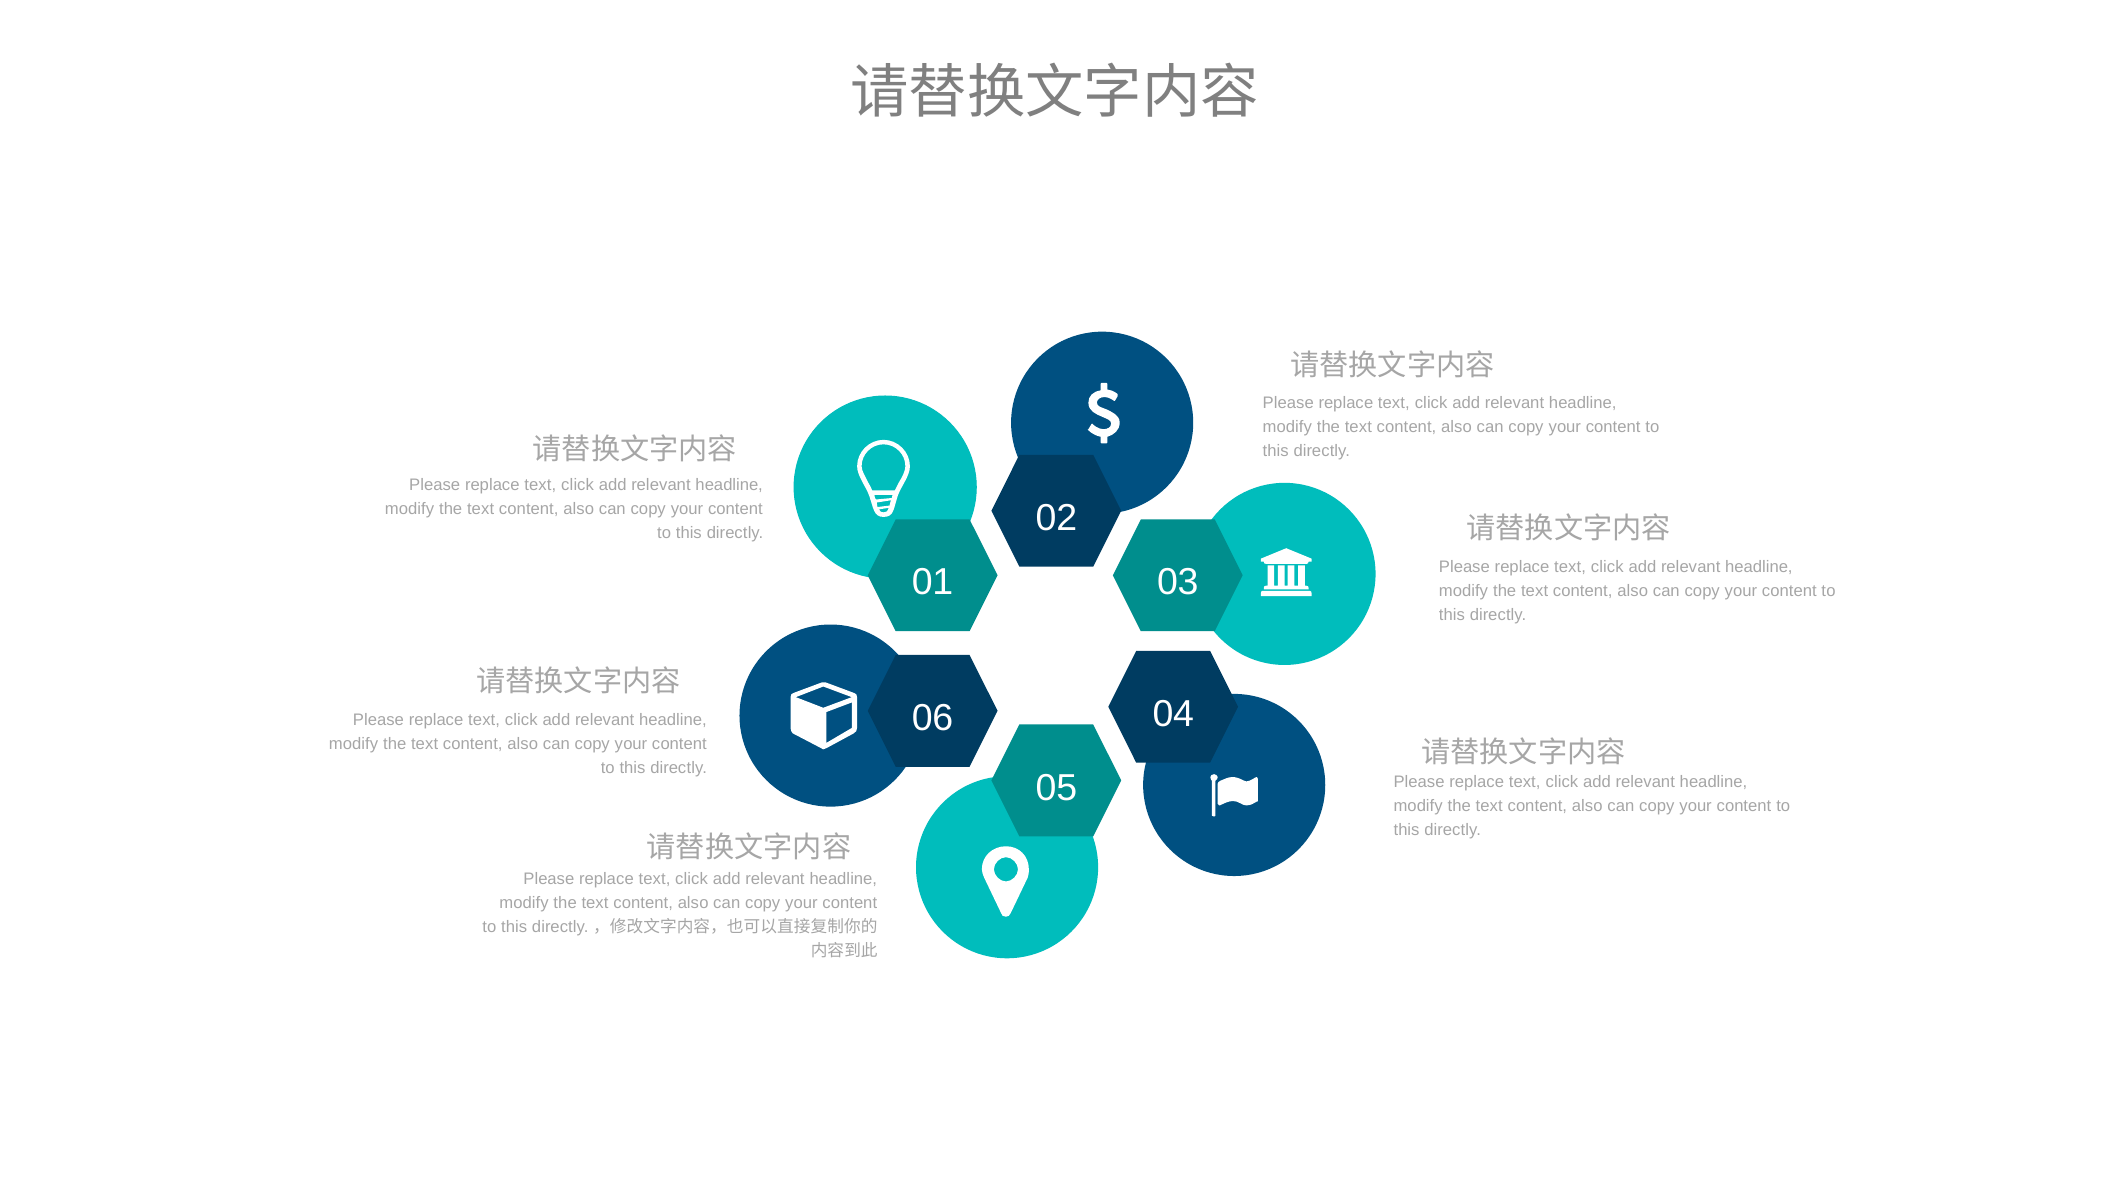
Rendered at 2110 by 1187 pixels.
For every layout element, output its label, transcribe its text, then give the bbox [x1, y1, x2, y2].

text_box [1142, 693, 1326, 877]
text_box [1087, 382, 1120, 444]
text_box 03 [1111, 518, 1244, 633]
text_box [1210, 774, 1218, 817]
text_box 05 [990, 723, 1123, 838]
text_box 06 [866, 653, 999, 768]
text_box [1439, 502, 1839, 622]
text_box [790, 682, 858, 750]
text_box [1211, 482, 1377, 666]
text_box [1260, 548, 1312, 564]
text_box [1217, 777, 1258, 806]
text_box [1262, 339, 1663, 459]
text_box [981, 846, 1029, 917]
text_box [915, 777, 1099, 959]
text_box 01 [866, 518, 999, 633]
text_box [1260, 565, 1312, 597]
text_box [1010, 331, 1194, 513]
text_box 04 [1107, 649, 1240, 764]
text_box [857, 439, 910, 517]
text_box [738, 623, 906, 808]
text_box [366, 423, 764, 541]
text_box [1393, 726, 1794, 838]
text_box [480, 821, 878, 962]
text_box 02 [990, 453, 1123, 568]
text_box [793, 395, 977, 577]
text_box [310, 655, 708, 776]
text_box 请替换文字内容 [820, 32, 1289, 124]
